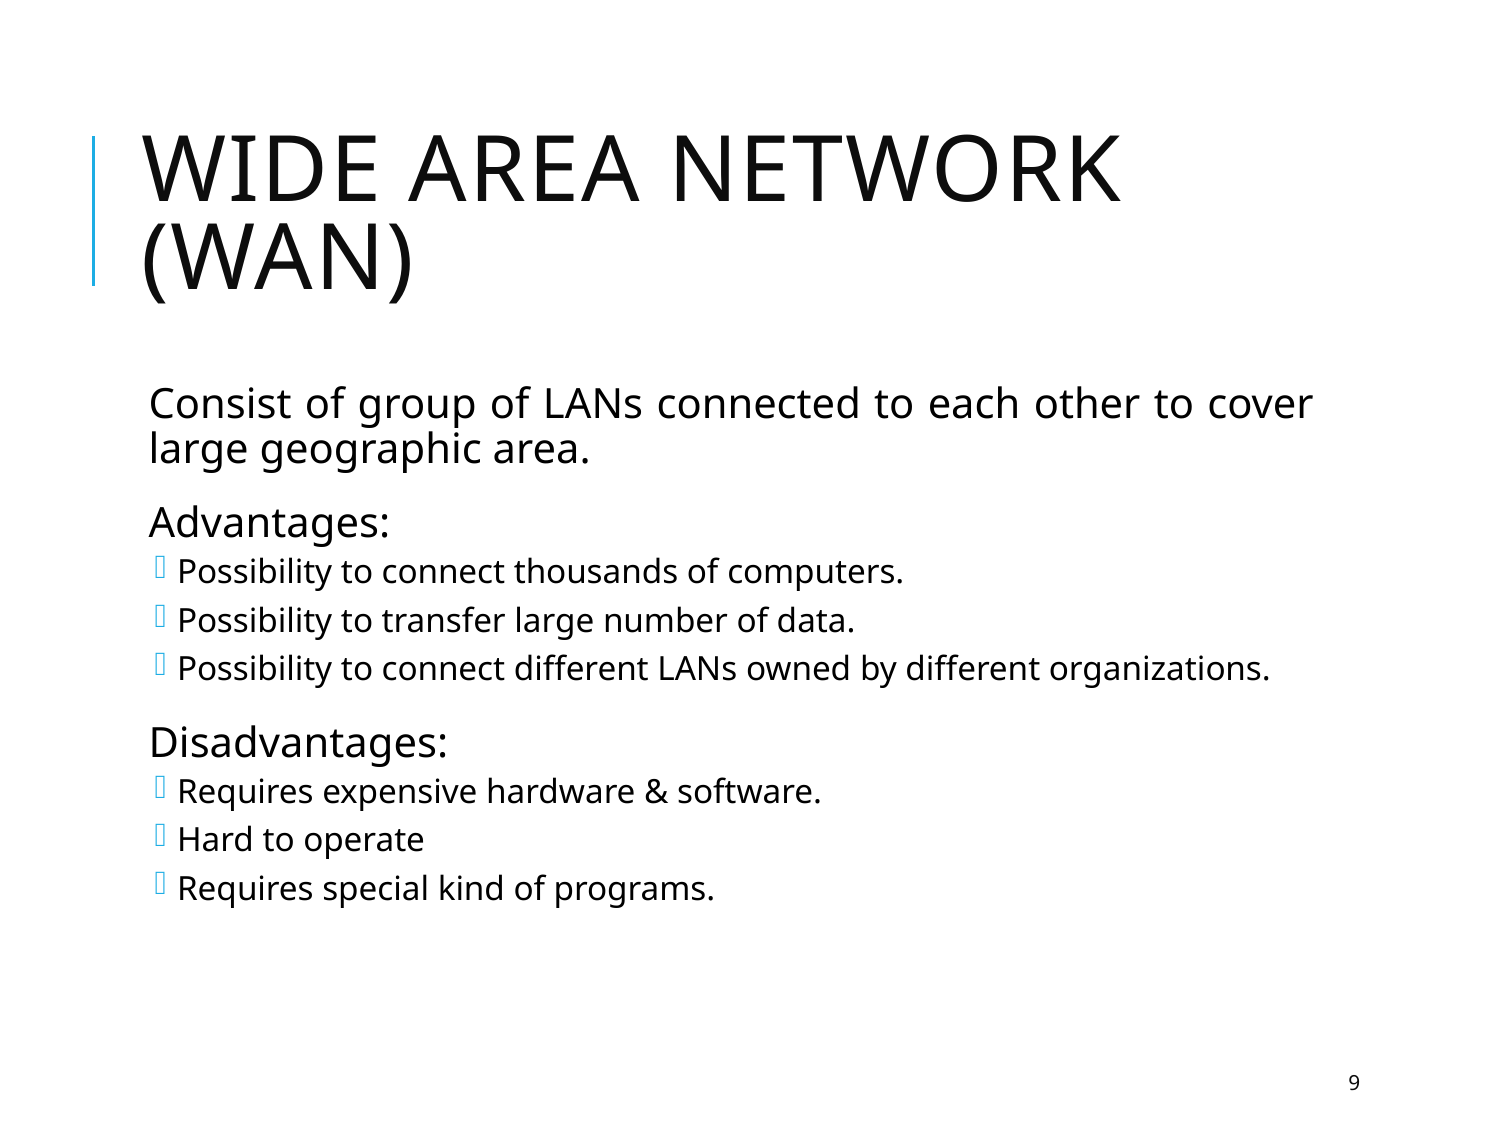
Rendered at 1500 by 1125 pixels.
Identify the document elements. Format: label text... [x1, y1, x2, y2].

slide_number 9 [1333, 1061, 1454, 1107]
list Consist of group of LANs connected to each other to cover large geographic area. Advantages: Possibility to connect thousands of computers. Possibility to transfer large number of data. Possibility to connect different LANs owned by different organizations. Disadvantages: Requires expensive hardware & software. Hard to operate Requires special kind of programs. [126, 375, 1322, 1035]
title Wide Area Network (WAN) [126, 96, 1322, 342]
